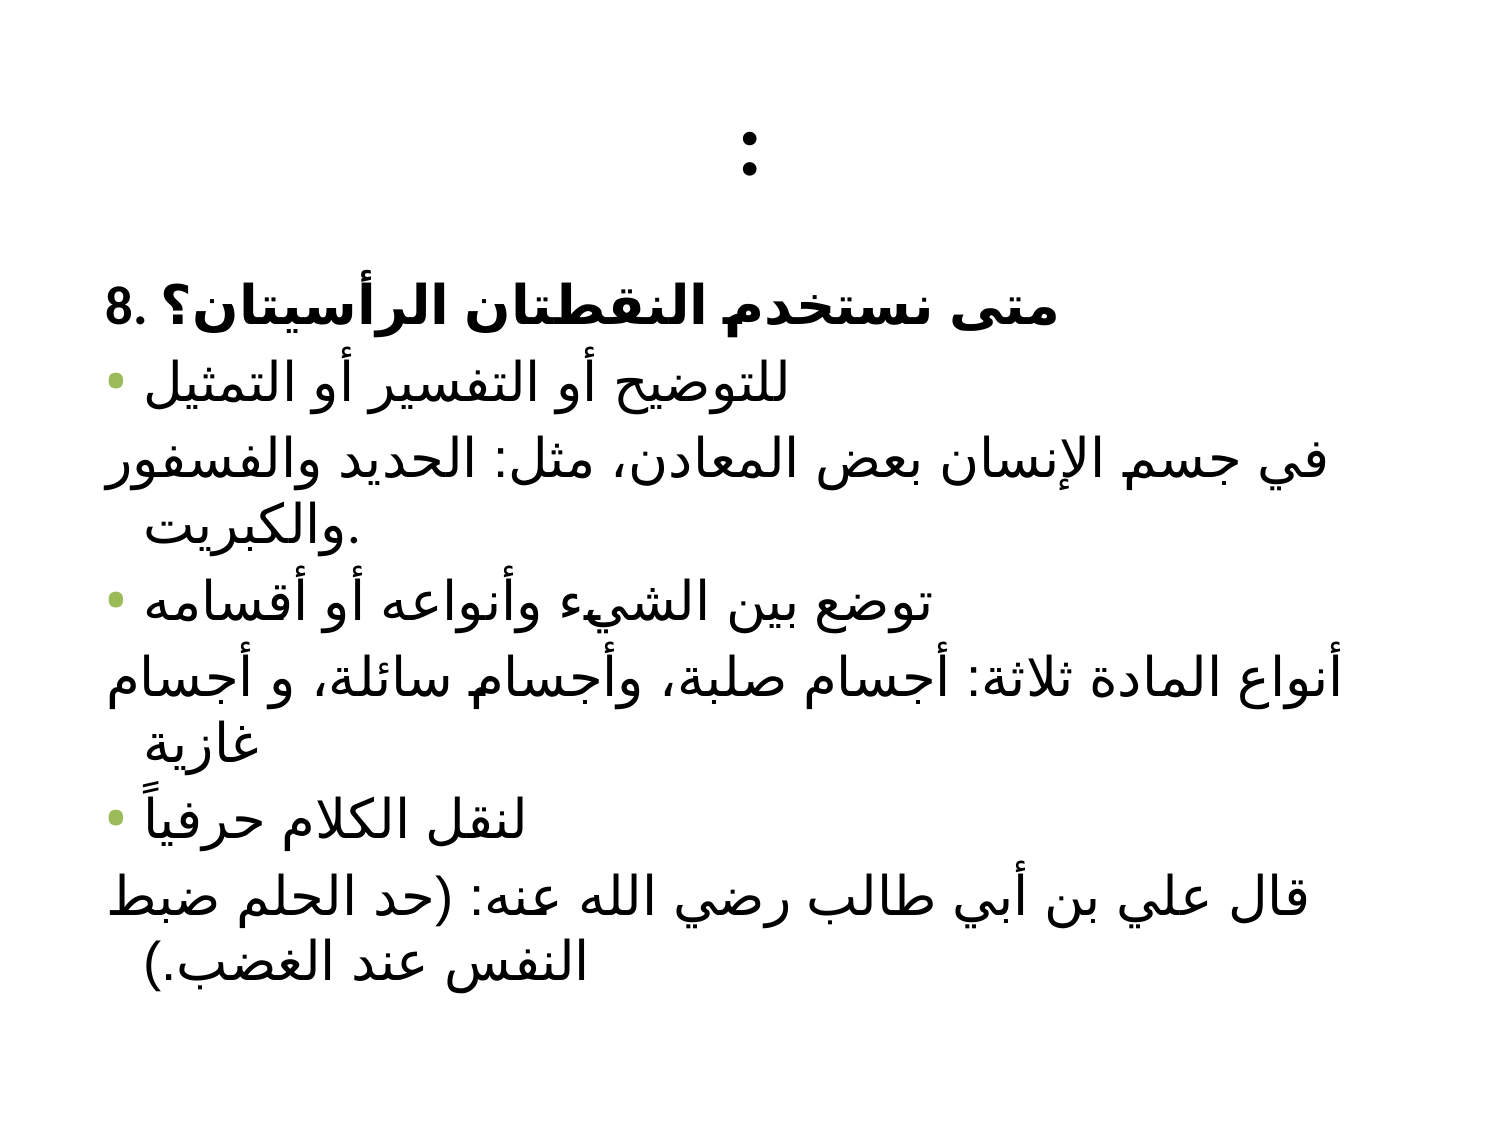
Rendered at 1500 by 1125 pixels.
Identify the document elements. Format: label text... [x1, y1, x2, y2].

list 8. متى نستخدم النقطتان الرأسيتان؟ للتوضيح أو التفسير أو التمثيل في جسم الإنسان بعض المعادن، مثل: الحديد والفسفور والكبريت. توضع بين الشيء وأنواعه أو أقسامه أنواع المادة ثلاثة: أجسام صلبة، وأجسام سائلة، و أجسام غازية لنقل الكلام حرفياً قال علي بن أبي طالب رضي الله عنه: (حد الحلم ضبط النفس عند الغضب.) [75, 262, 1425, 1005]
title : [75, 45, 1425, 233]
